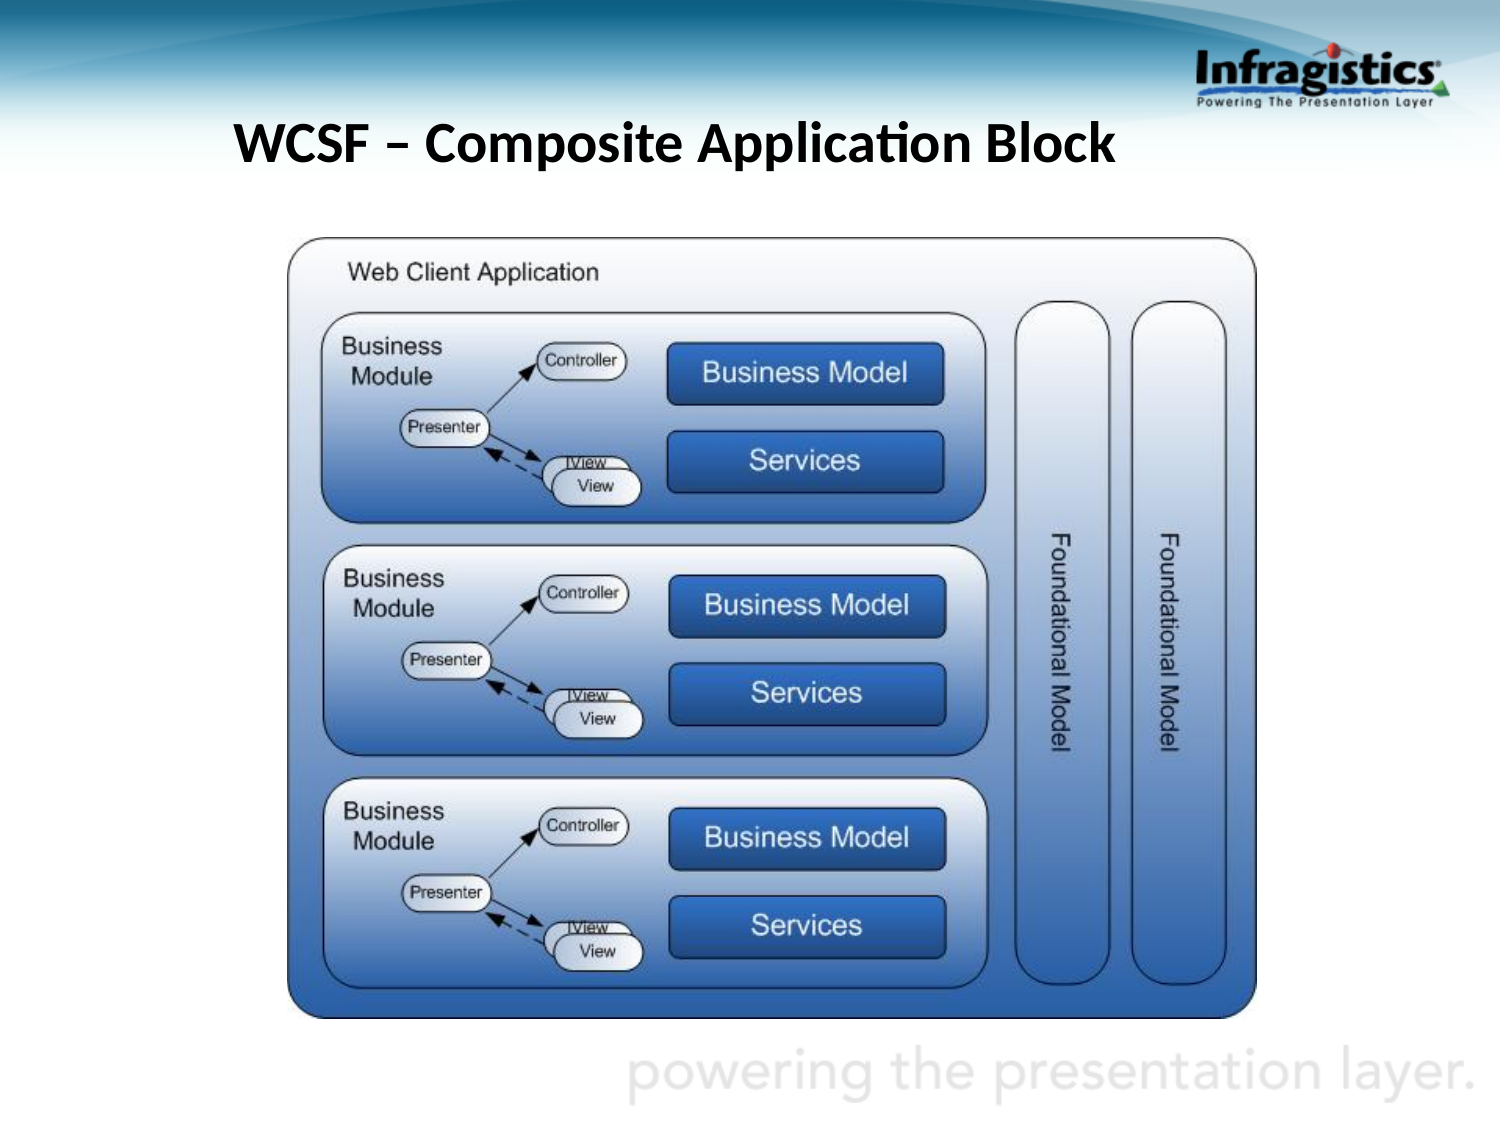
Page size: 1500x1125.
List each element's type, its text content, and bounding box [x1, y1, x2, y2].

title WCSF – Composite Application Block [0, 44, 1351, 233]
picture [0, 0, 1500, 1125]
